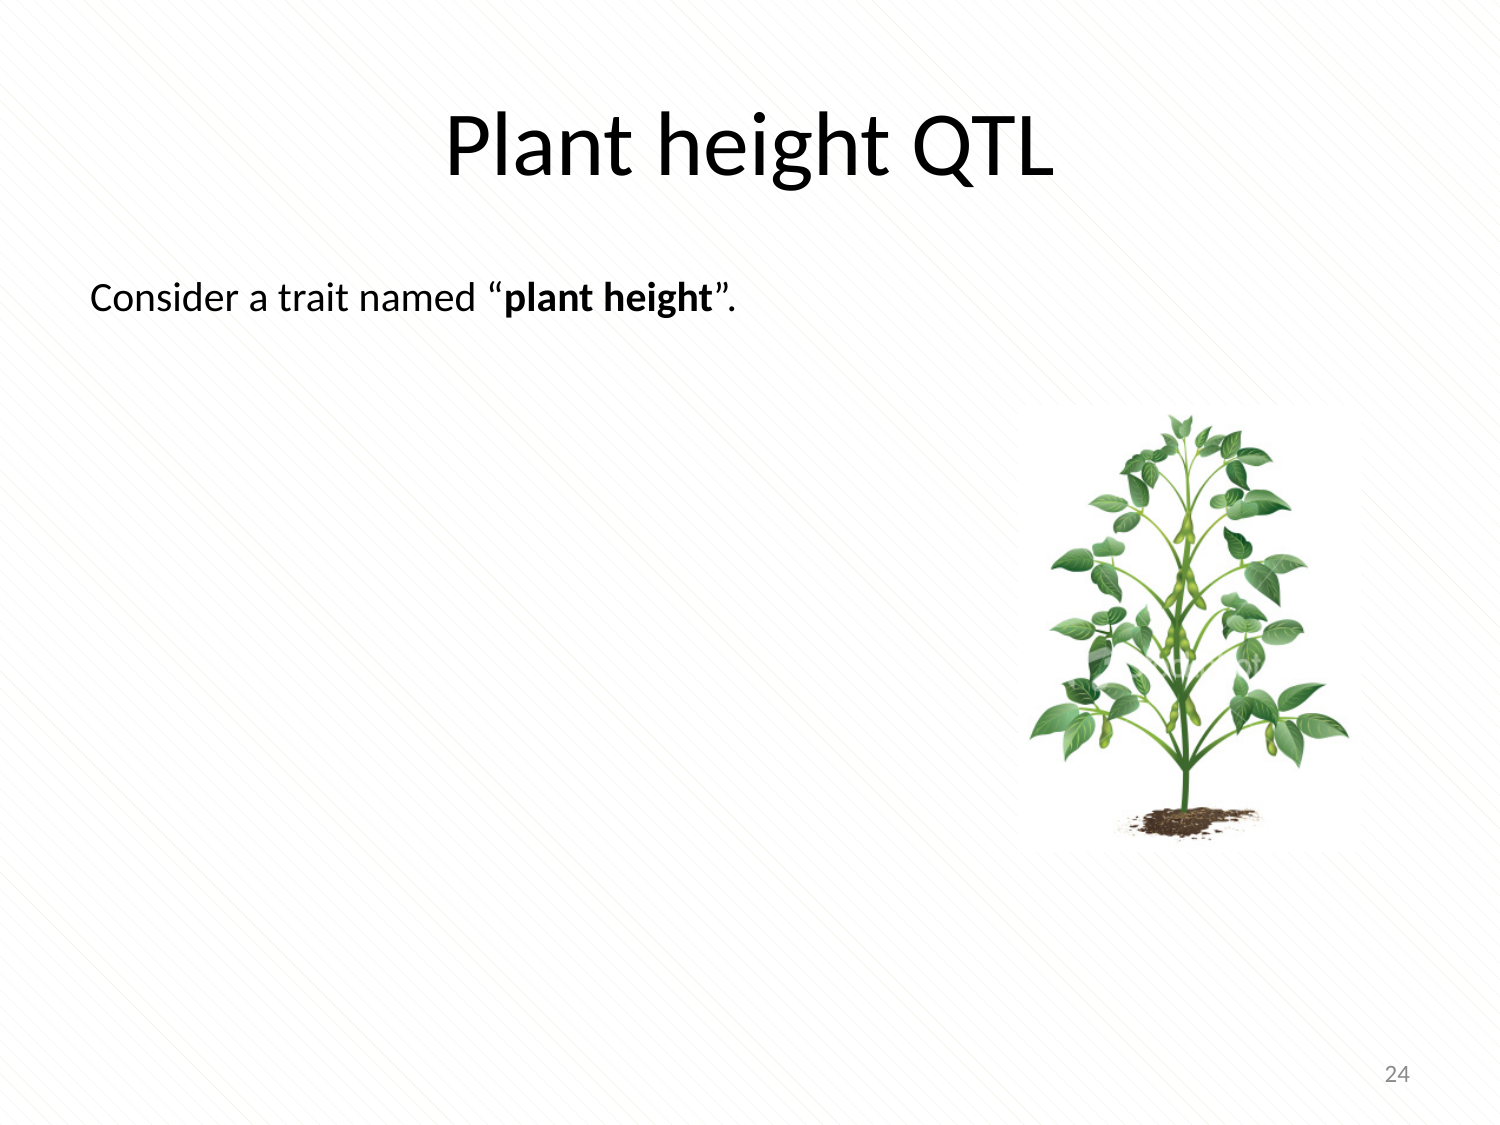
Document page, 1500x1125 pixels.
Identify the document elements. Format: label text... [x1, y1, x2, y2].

slide_number 24 [1074, 1042, 1425, 1103]
picture [1018, 405, 1361, 852]
list Consider a trait named “plant height”. [75, 262, 1425, 1005]
title Plant height QTL [75, 45, 1425, 233]
